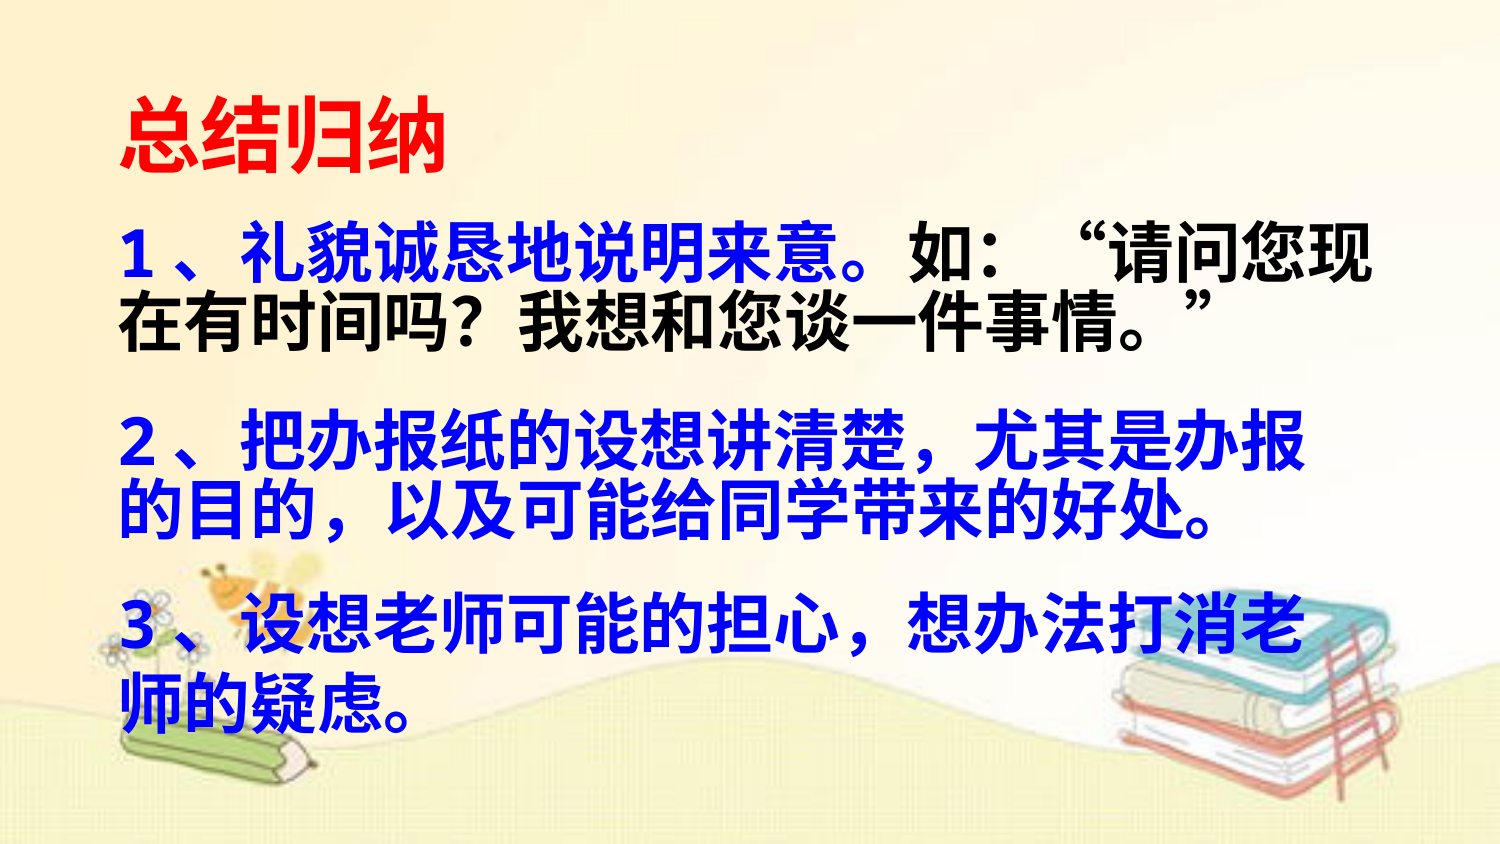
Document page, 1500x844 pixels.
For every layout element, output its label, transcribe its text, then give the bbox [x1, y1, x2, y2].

text_box 总结归纳 [102, 41, 546, 191]
text_box 1、礼貌诚恳地说明来意。如：“请问您现在有时间吗？我想和您谈一件事情。” [102, 214, 1407, 367]
text_box 3、设想老师可能的担心，想办法打消老师的疑虑。 [102, 574, 1363, 750]
text_box 2、把办报纸的设想讲清楚，尤其是办报的目的，以及可能给同学带来的好处。 [102, 402, 1338, 556]
picture [0, 0, 1500, 844]
